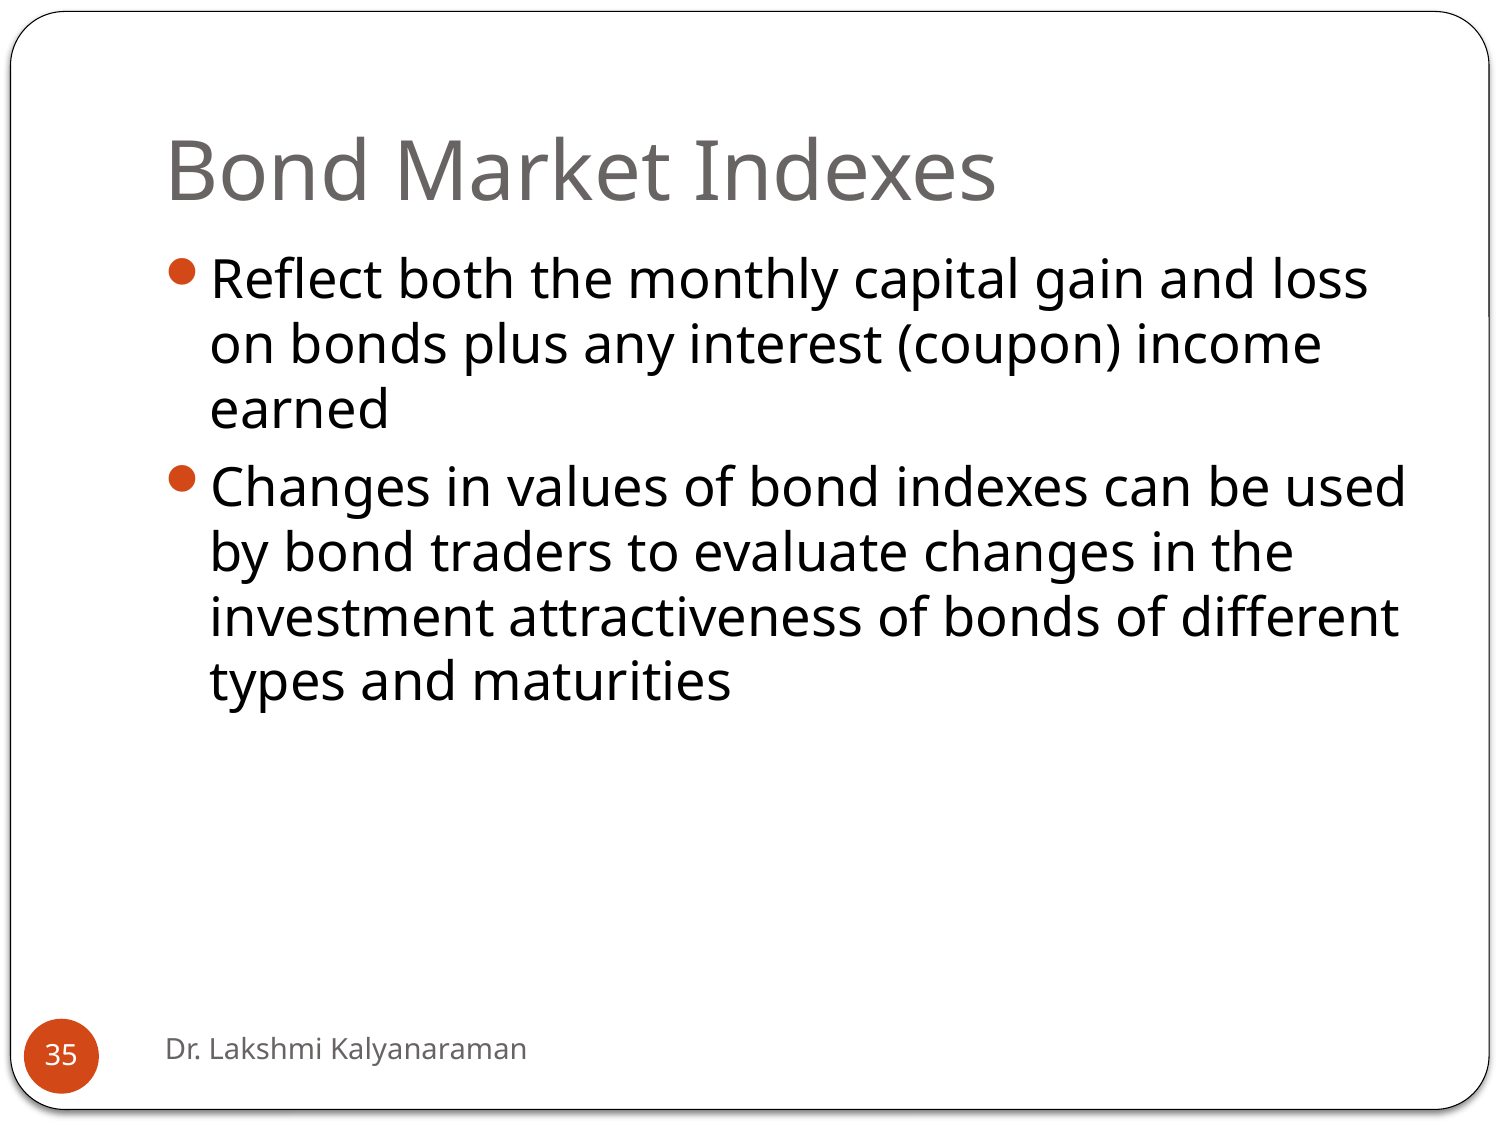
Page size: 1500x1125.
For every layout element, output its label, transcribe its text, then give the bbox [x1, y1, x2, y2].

slide_number 35 [23, 1018, 99, 1094]
list Reflect both the monthly capital gain and loss on bonds plus any interest (coupon) income earned Changes in values of bond indexes can be used by bond traders to evaluate changes in the investment attractiveness of bonds of different types and maturities [150, 237, 1425, 988]
footer Dr. Lakshmi Kalyanaraman [150, 1012, 800, 1088]
title Bond Market Indexes [150, 45, 1425, 233]
